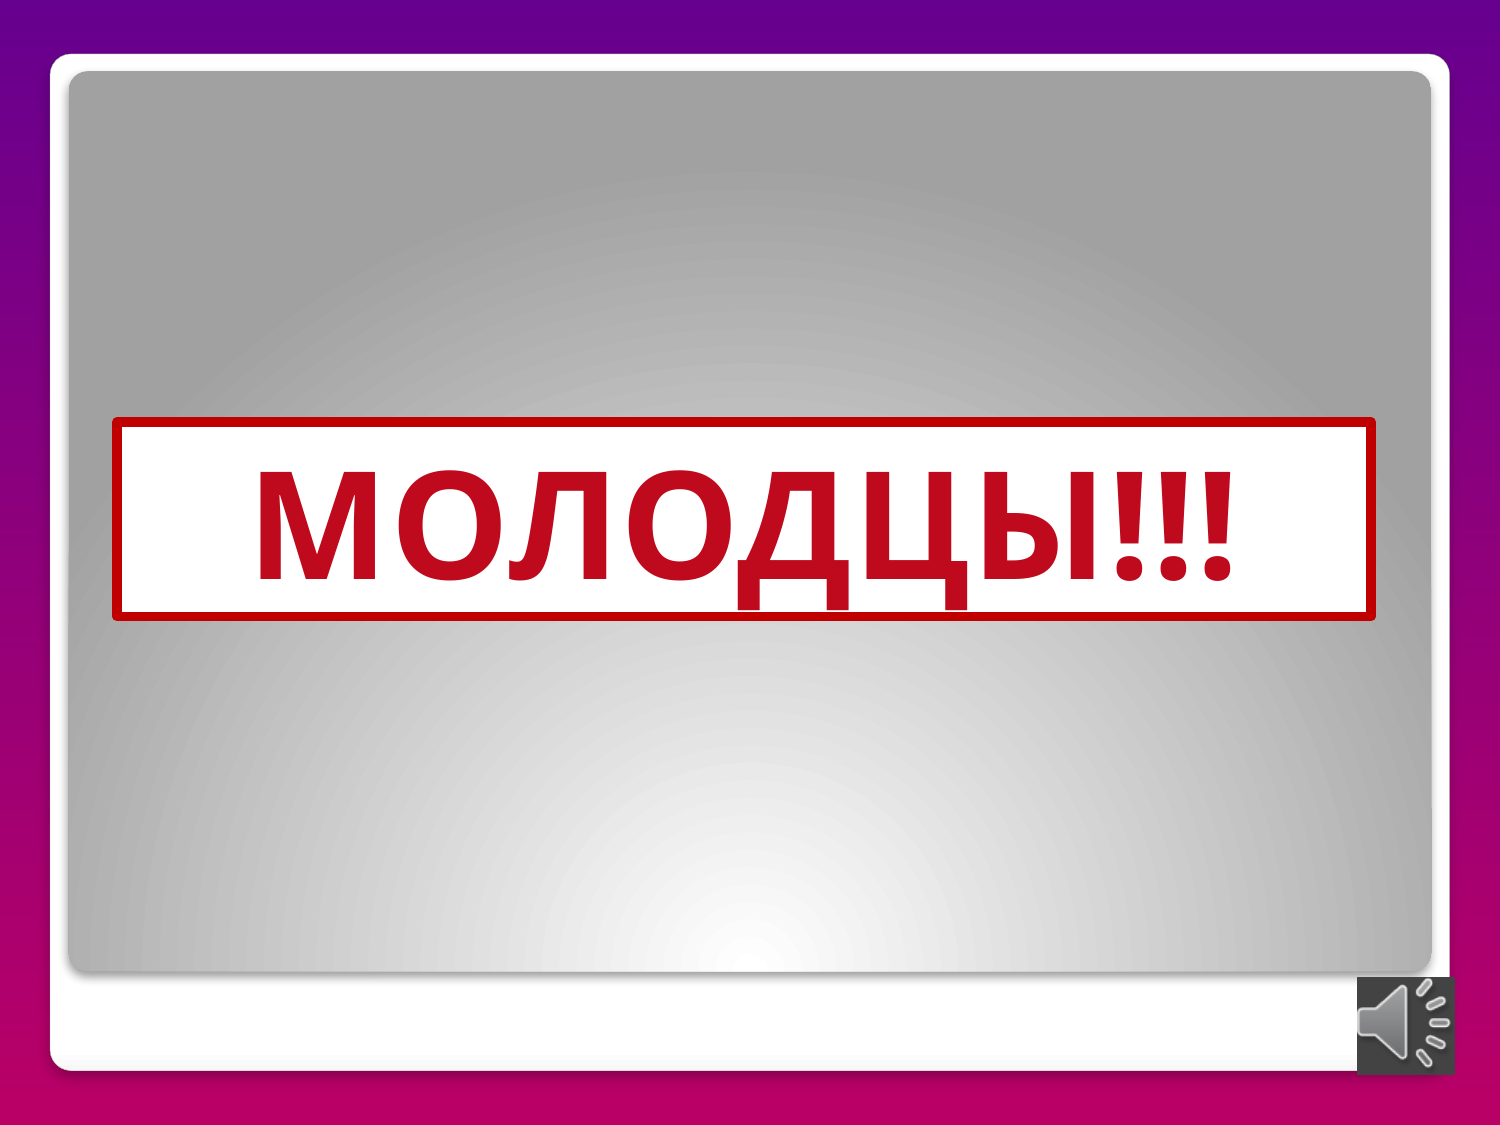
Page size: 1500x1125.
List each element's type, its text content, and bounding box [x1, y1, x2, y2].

text_box МОЛОДЦЫ!!! [117, 421, 1372, 617]
picture [1355, 975, 1457, 1077]
